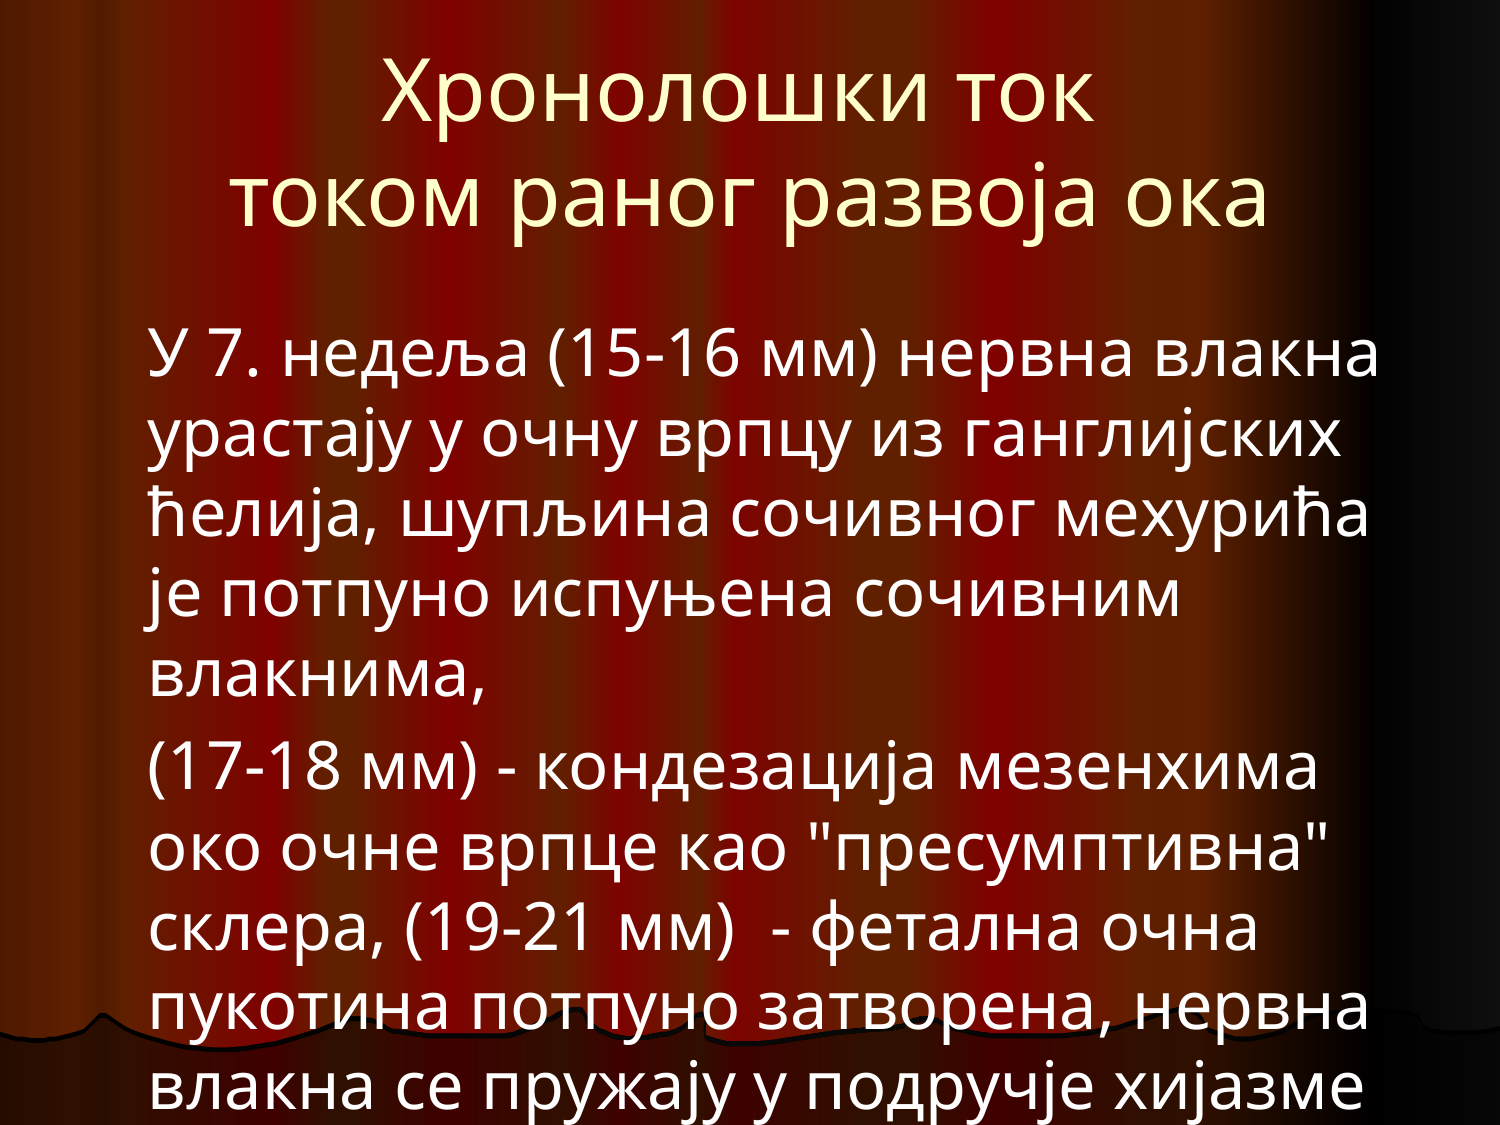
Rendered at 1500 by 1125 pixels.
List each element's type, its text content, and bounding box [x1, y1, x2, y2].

title Хронолошки ток током раног развоја ока [74, 45, 1426, 233]
list У 7. недеља (15-16 мм) нервна влакна урастају у очну врпцу из ганглијских ћелија, шупљина сочивног мехурића је потпуно испуњена сочивним влакнима, (17-18 мм) - кондезација мезенхима око очне врпце као "пресумптивна" склера, (19-21 мм) - фетална очна пукотина потпуно затворена, нервна влакна се пружају у подручје хијазме и надаље... [76, 302, 1427, 1047]
